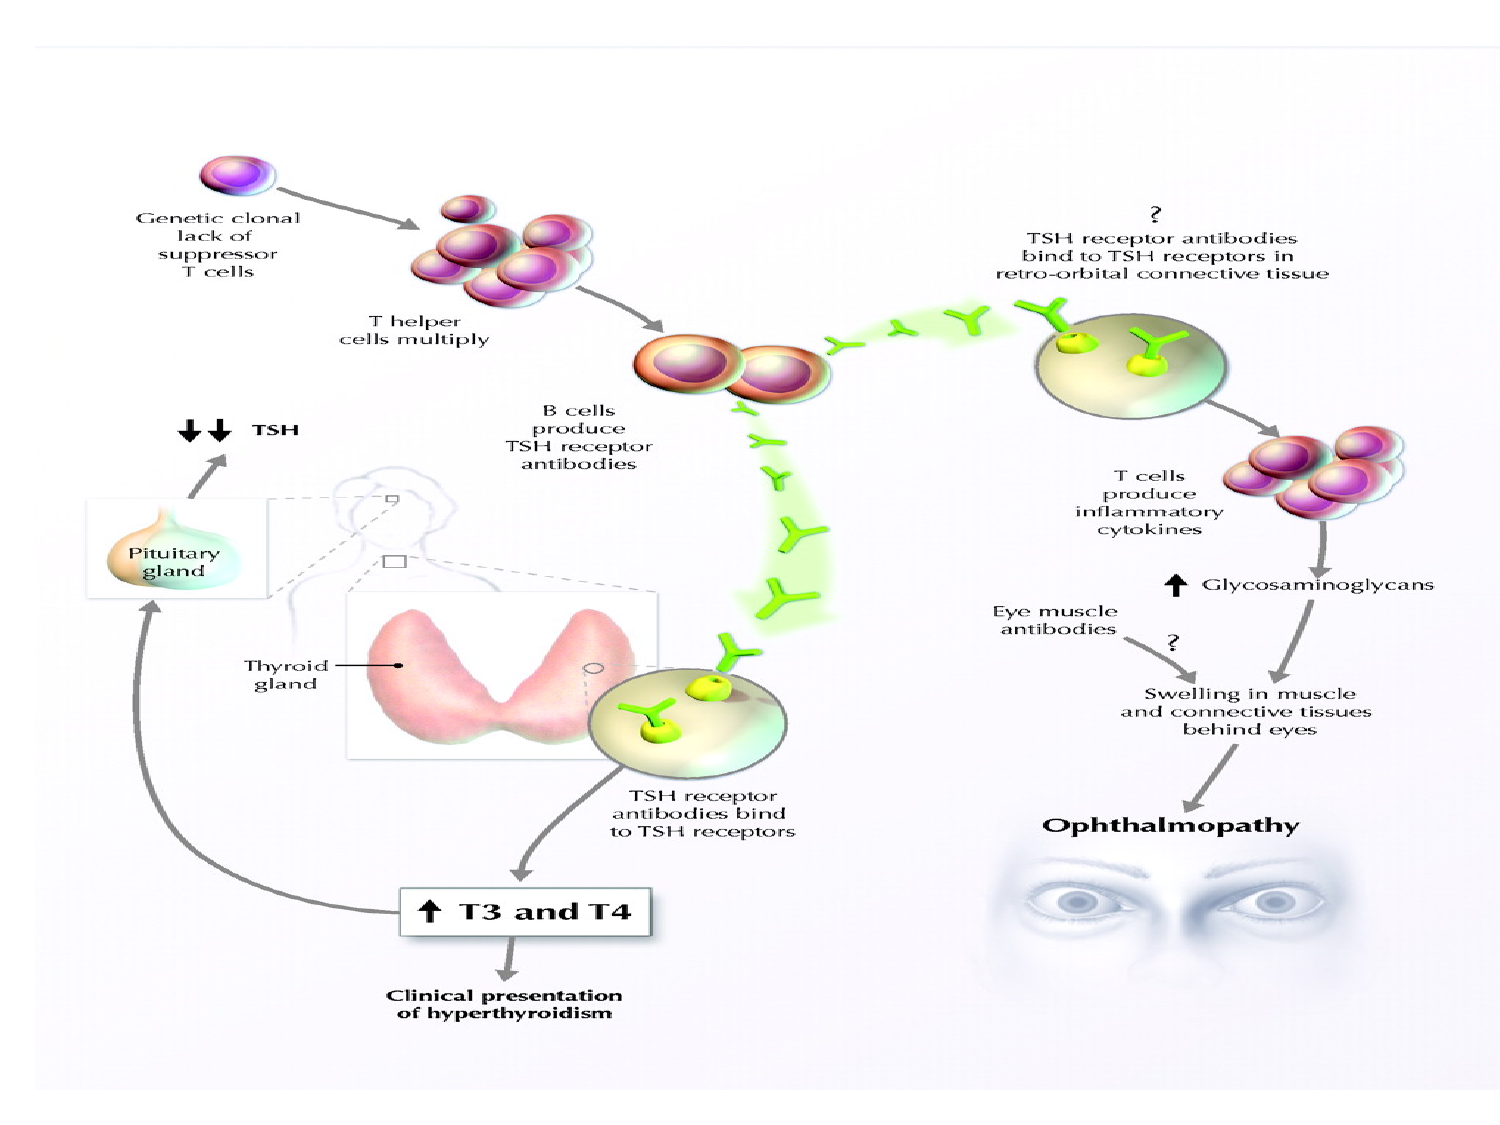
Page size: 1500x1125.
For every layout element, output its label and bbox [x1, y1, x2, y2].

list [34, 46, 1500, 1091]
